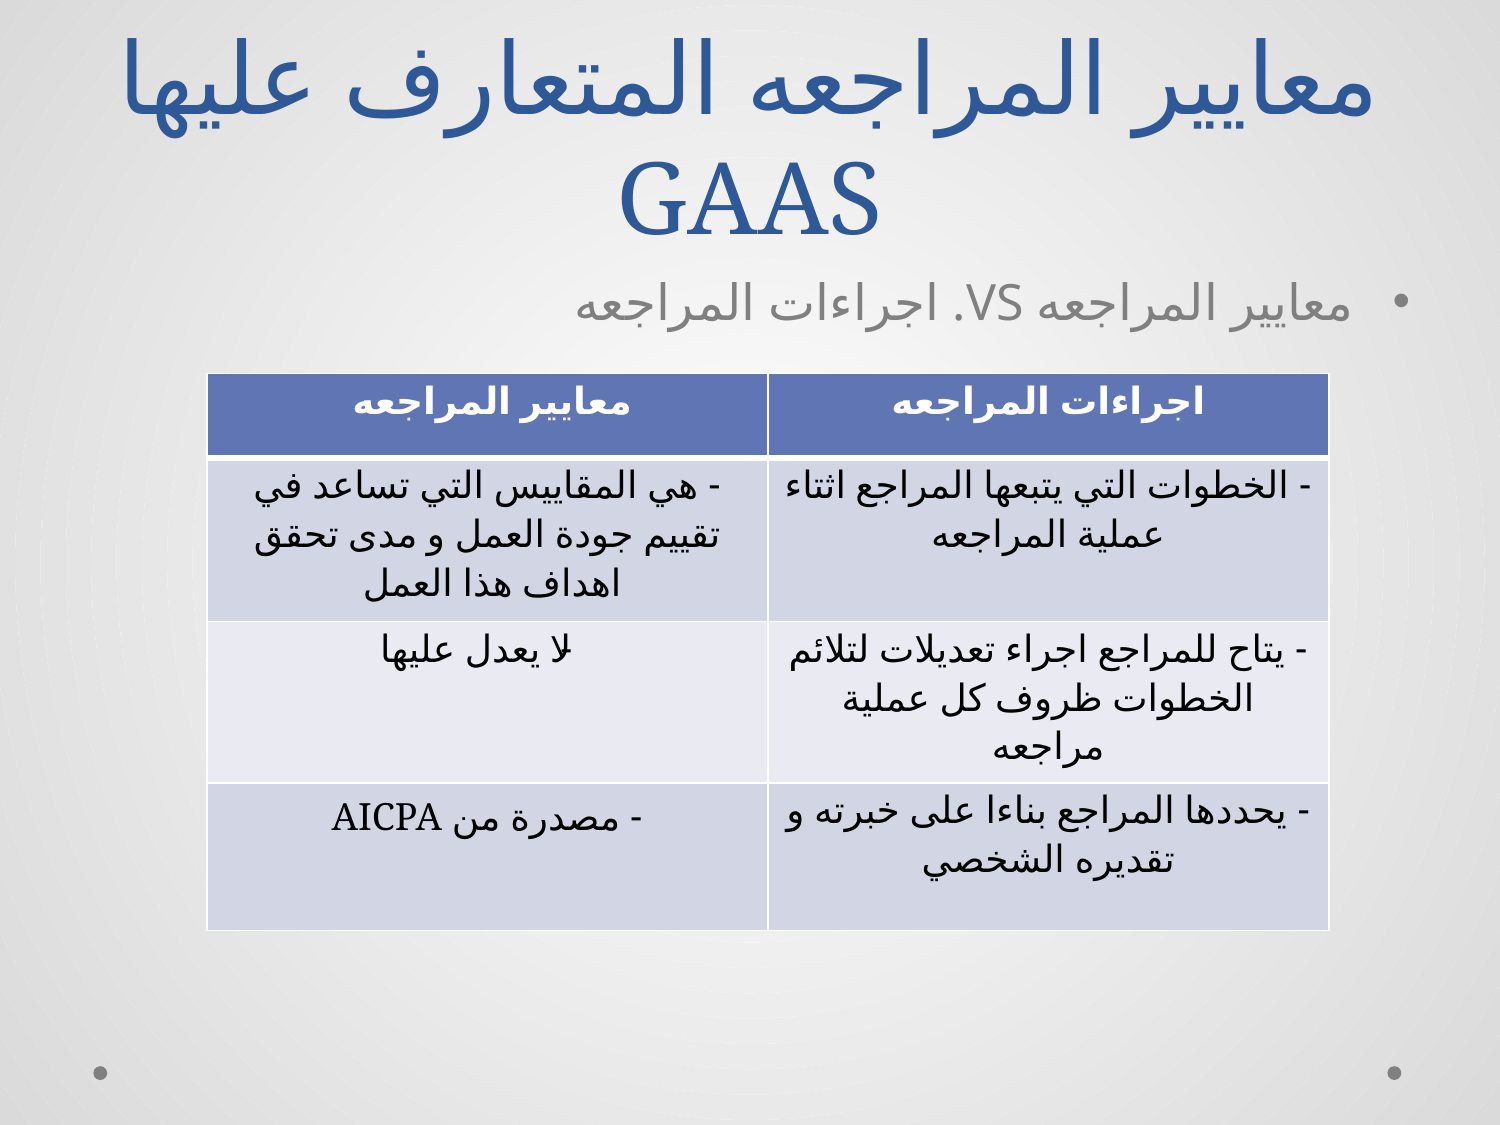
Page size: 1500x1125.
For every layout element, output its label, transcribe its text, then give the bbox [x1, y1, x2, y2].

table_cell - هي المقاييس التي تساعد في تقييم جودة العمل و مدى تحقق اهداف هذا العمل [208, 461, 767, 621]
table_cell - يحددها المراجع بناءا على خبرته و تقديره الشخصي [769, 784, 1328, 930]
table_cell - يتاح للمراجع اجراء تعديلات لتلائم الخطوات ظروف كل عملية مراجعه [769, 622, 1328, 782]
table_cell - لا يعدل عليها [208, 622, 767, 782]
table_cell - الخطوات التي يتبعها المراجع اثتاء عملية المراجعه [769, 461, 1328, 621]
table_cell - مصدرة من AICPA [208, 784, 767, 930]
table_header معايير المراجعه [208, 374, 767, 455]
list معايير المراجعه VS. اجراءات المراجعه [75, 262, 1425, 1005]
table_header اجراءات المراجعه [769, 374, 1328, 455]
title معايير المراجعه المتعارف عليها GAAS [75, 0, 1425, 262]
